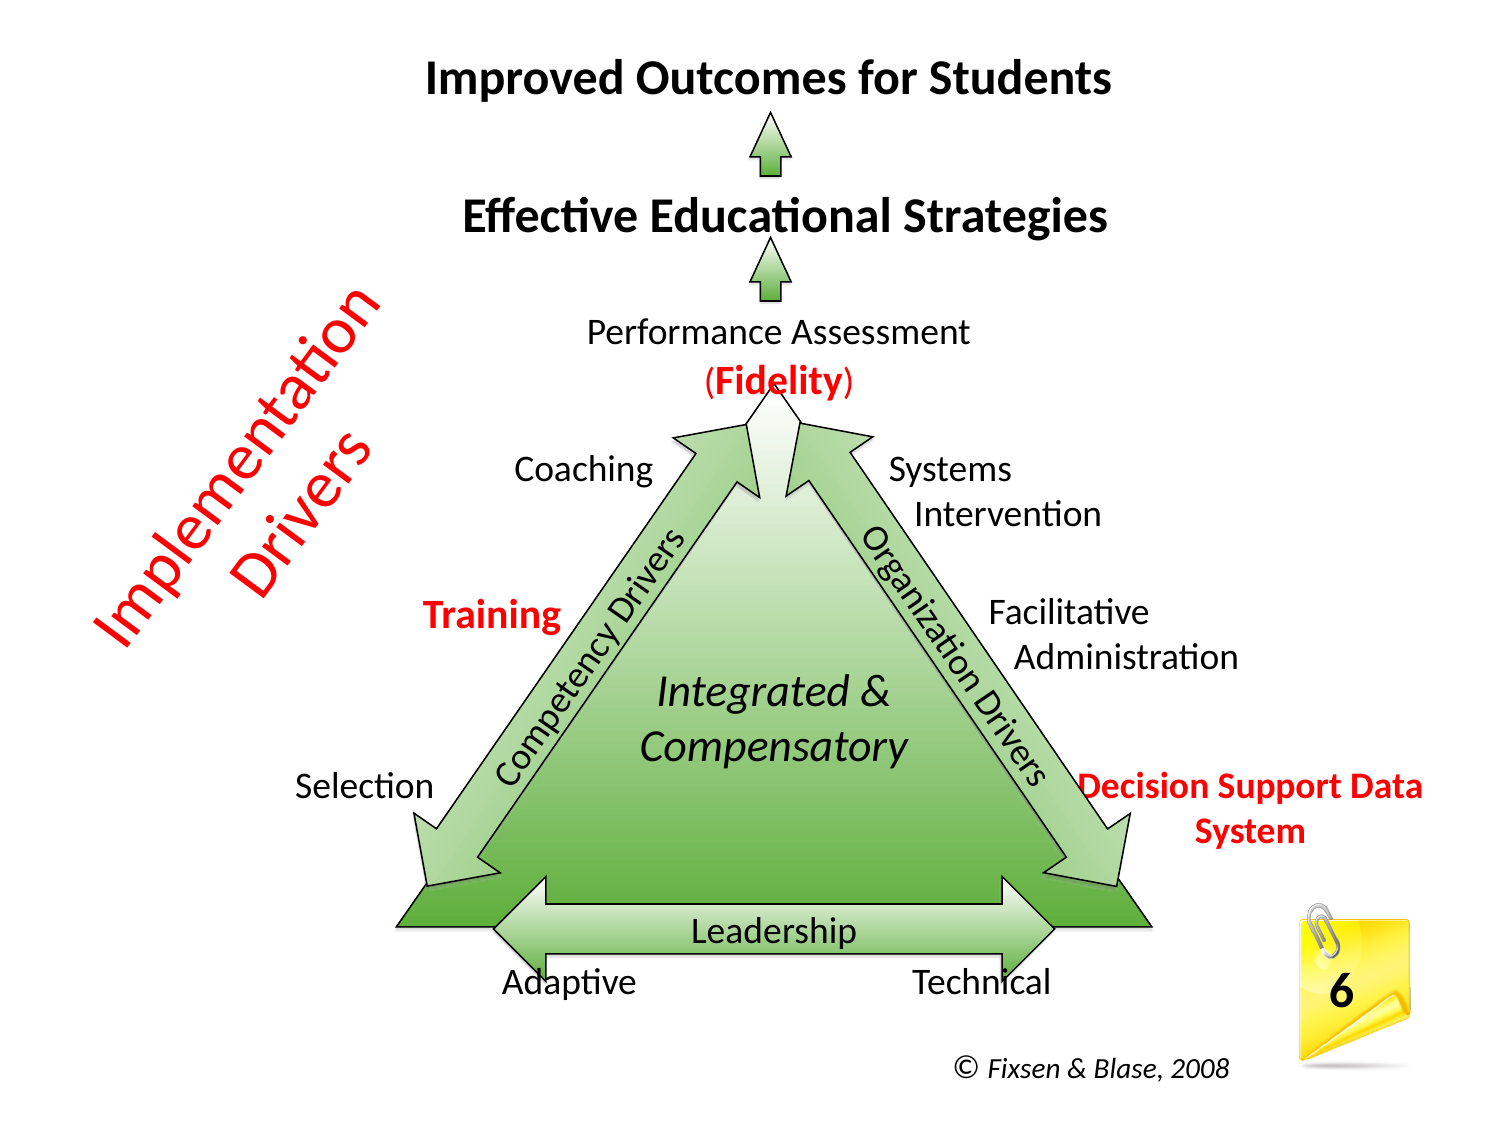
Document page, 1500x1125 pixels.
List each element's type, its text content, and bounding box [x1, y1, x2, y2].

text_box Leadership [493, 876, 1055, 954]
text_box [750, 250, 792, 299]
text_box Organization Drivers [786, 423, 1131, 887]
text_box [750, 113, 792, 174]
text_box Decision Support Data System [1060, 754, 1441, 859]
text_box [1274, 887, 1426, 1076]
text_box Improved Outcomes for Students [174, 37, 1363, 113]
text_box Integrated & Compensatory [550, 653, 998, 779]
text_box Competency Drivers [413, 424, 760, 887]
text_box Performance Assessment (Fidelity) [537, 299, 1021, 410]
text_box Effective Educational Strategies [324, 174, 1246, 250]
text_box Technical [871, 949, 1093, 1010]
text_box © Fixsen & Blase, 2008 [937, 1037, 1301, 1093]
text_box Adaptive [459, 949, 680, 1010]
text_box Training [381, 579, 603, 645]
text_box Selection [254, 754, 476, 814]
text_box Coaching [473, 436, 692, 497]
text_box [624, 410, 923, 653]
text_box Systems Intervention [873, 436, 1188, 542]
text_box Facilitative Administration [973, 579, 1329, 685]
text_box [396, 759, 1152, 927]
text_box Implementation Drivers [45, 232, 484, 739]
